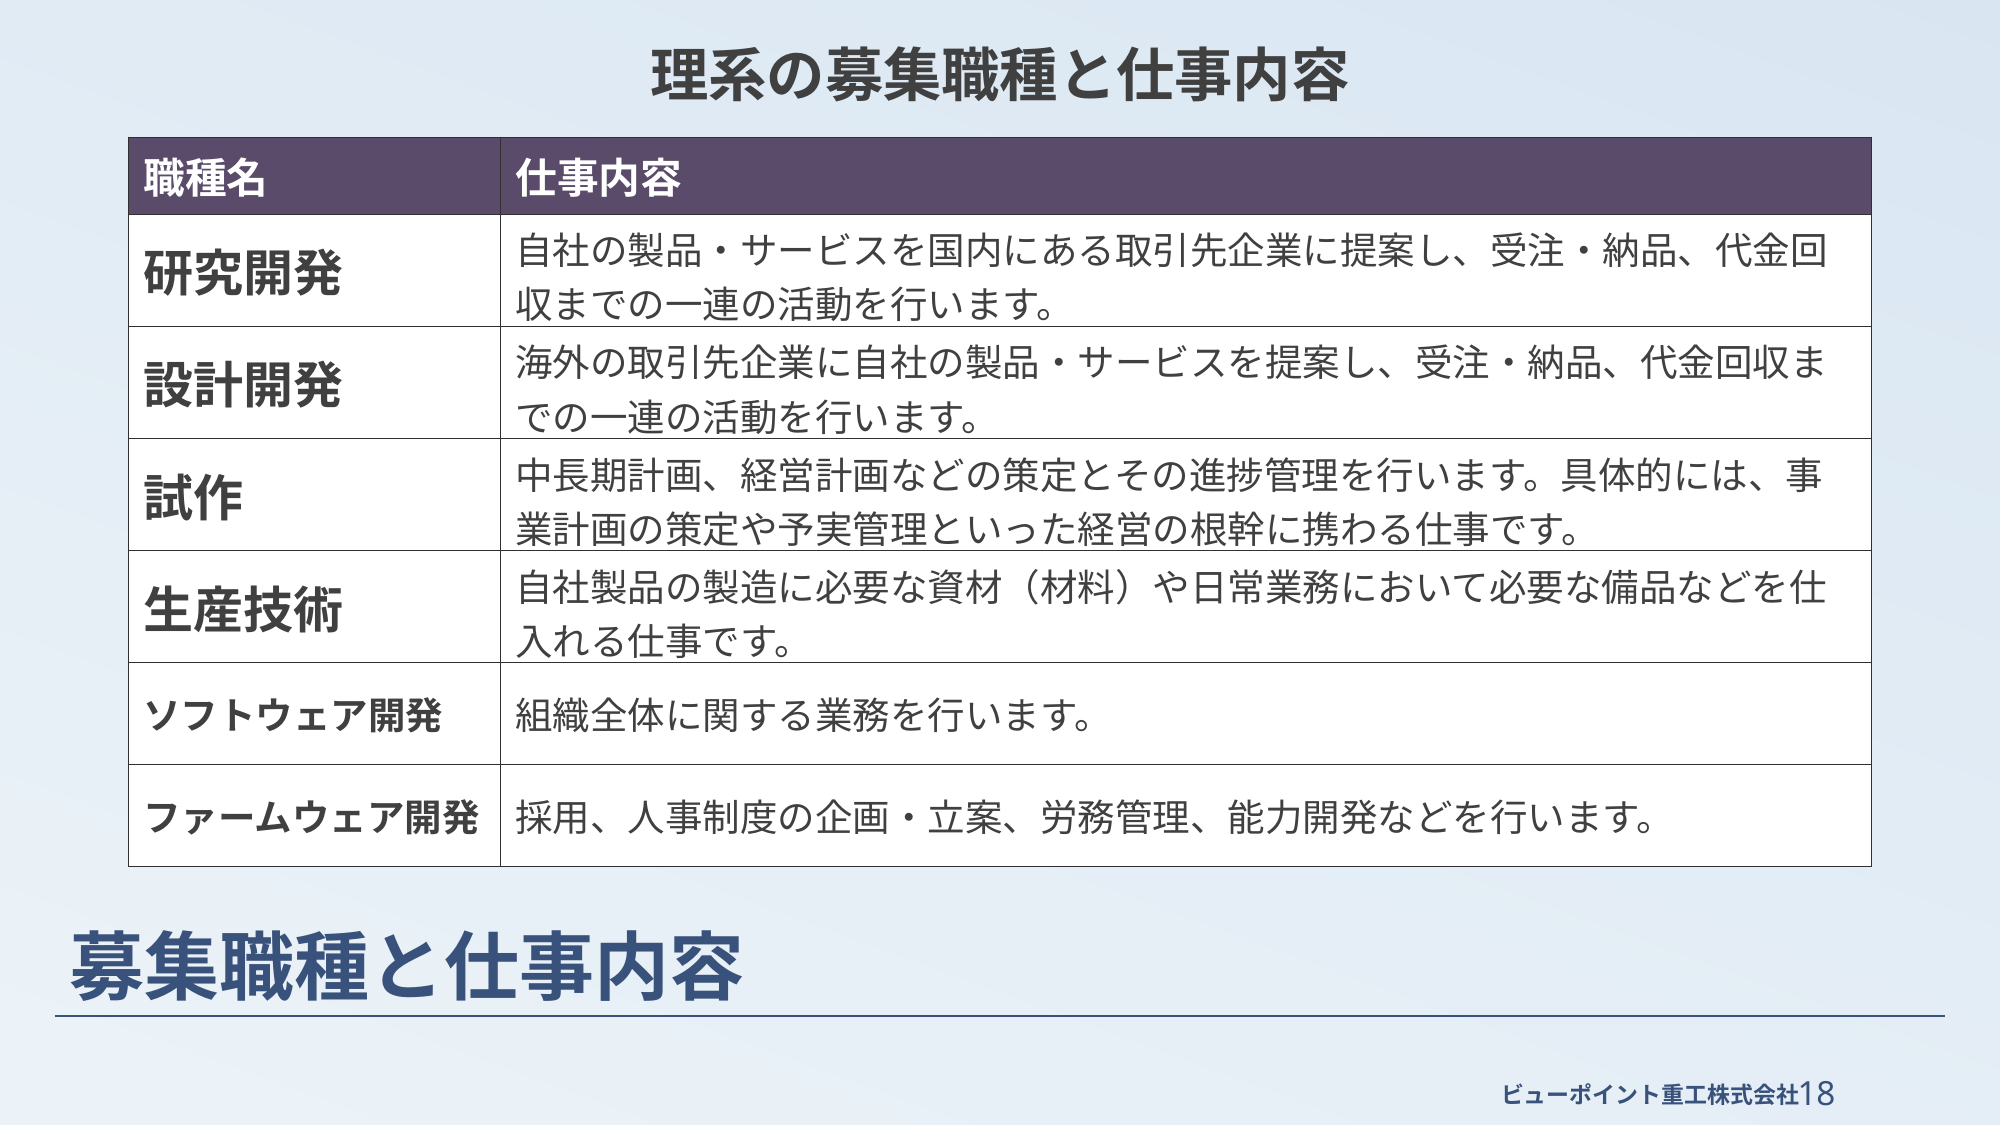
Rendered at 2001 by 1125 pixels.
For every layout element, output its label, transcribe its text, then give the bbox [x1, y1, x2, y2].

table_cell 自社の製品・サービスを国内にある取引先企業に提案し、受注・納品、代金回収までの一連の活動を行います。 [501, 215, 1871, 326]
table_cell 自社製品の製造に必要な資材（材料）や日常業務において必要な備品などを仕入れる仕事です。 [501, 551, 1871, 662]
table_cell ファームウェア開発 [129, 765, 500, 866]
table_cell 試作 [129, 439, 500, 550]
table_cell 採用、人事制度の企画・立案、労務管理、能力開発などを行います。 [501, 765, 1871, 866]
table_cell 研究開発 [129, 215, 500, 326]
table_header 職種名 [129, 138, 500, 214]
table_cell 海外の取引先企業に自社の製品・サービスを提案し、受注・納品、代金回収までの一連の活動を行います。 [501, 327, 1871, 438]
table_cell 設計開発 [129, 327, 500, 438]
table_header 仕事内容 [501, 138, 1871, 214]
table_cell 組織全体に関する業務を行います。 [501, 663, 1871, 764]
table_cell 中長期計画、経営計画などの策定とその進捗管理を行います。具体的には、事業計画の策定や予実管理といった経営の根幹に携わる仕事です。 [501, 439, 1871, 550]
text_box 理系の募集職種と仕事内容 [635, 30, 1365, 116]
table_cell ソフトウェア開発 [129, 663, 500, 764]
title 募集職種と仕事内容 [54, 923, 1855, 1017]
table_cell 生産技術 [129, 551, 500, 662]
